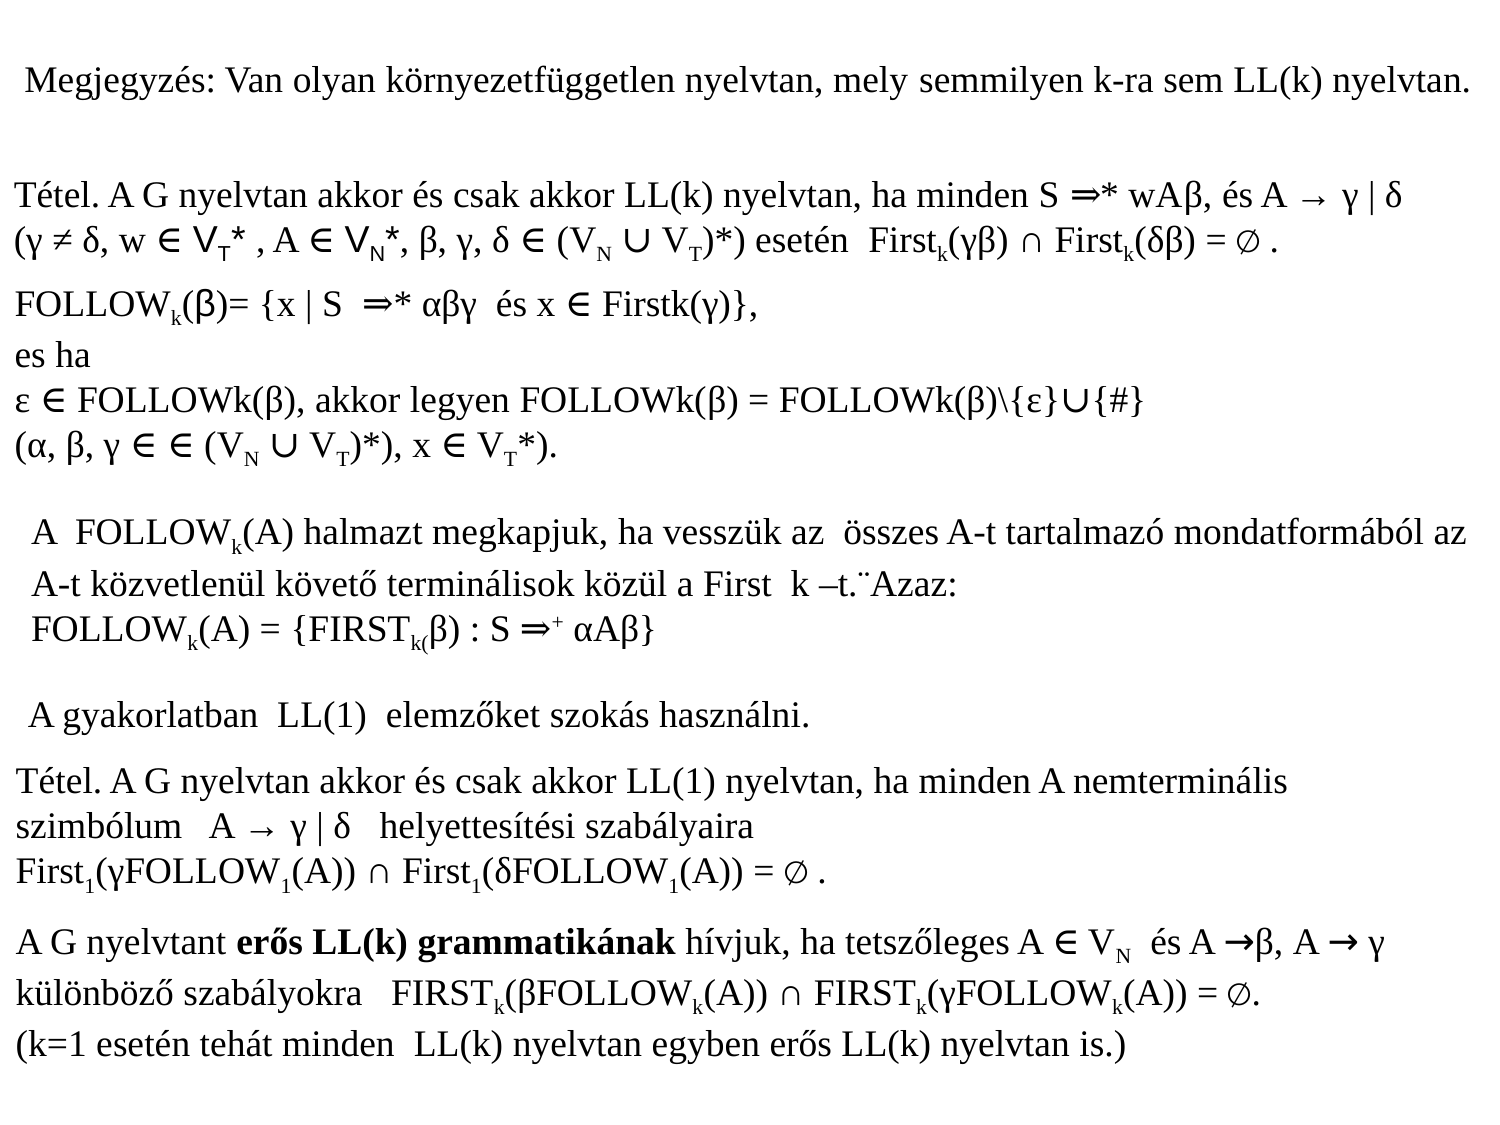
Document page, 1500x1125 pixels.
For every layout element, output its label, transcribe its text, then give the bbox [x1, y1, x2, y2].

text_box Megjegyzés: Van olyan környezetfüggetlen nyelvtan, mely semmilyen k-ra sem LL(k) nyelvtan. [9, 48, 1497, 108]
text_box A G nyelvtant erős LL(k) grammatikának hívjuk, ha tetszőleges A ∈ VN és A →β, A → γ különböző szabályokra FIRSTk(βFOLLOWk(A)) ∩ FIRSTk(γFOLLOWk(A)) = ∅. (k=1 esetén tehát minden LL(k) nyelvtan egyben erős LL(k) nyelvtan is.) [0, 909, 1462, 1072]
text_box A FOLLOWk(A) halmazt megkapjuk, ha vesszük az összes A-t tartalmazó mondatformából az A-t közvetlenül követő terminálisok közül a First k –t.¨Azaz: FOLLOWk(A) = {FIRSTk(β) : S ⇒+ αAβ} [16, 499, 1484, 662]
text_box Tétel. A G nyelvtan akkor és csak akkor LL(1) nyelvtan, ha minden A nemterminális szimbólum A → γ | δ helyettesítési szabályaira First1(γFOLLOW1(A)) ∩ First1(δFOLLOW1(A)) = ∅ . [0, 748, 1437, 905]
text_box FOLLOWk(β)= {x | S ⇒* αβγ és x ∈ Firstk(γ)}, es ha ε ∈ FOLLOWk(β), akkor legyen FOLLOWk(β) = FOLLOWk(β)\{ε}∪{#} (α, β, γ ∈ ∈ (VN ∪ VT)*), x ∈ VT*). [0, 271, 1171, 479]
text_box A gyakorlatban LL(1) elemzőket szokás használni. [13, 682, 837, 742]
text_box Tétel. A G nyelvtan akkor és csak akkor LL(k) nyelvtan, ha minden S ⇒* wAβ, és A → γ | δ (γ ≠ δ, w ∈ VT* , A ∈ VN*, β, γ, δ ∈ (VN ∪ VT)*) esetén Firstk(γβ) ∩ Firstk(δβ) = ∅ . [0, 162, 1495, 274]
